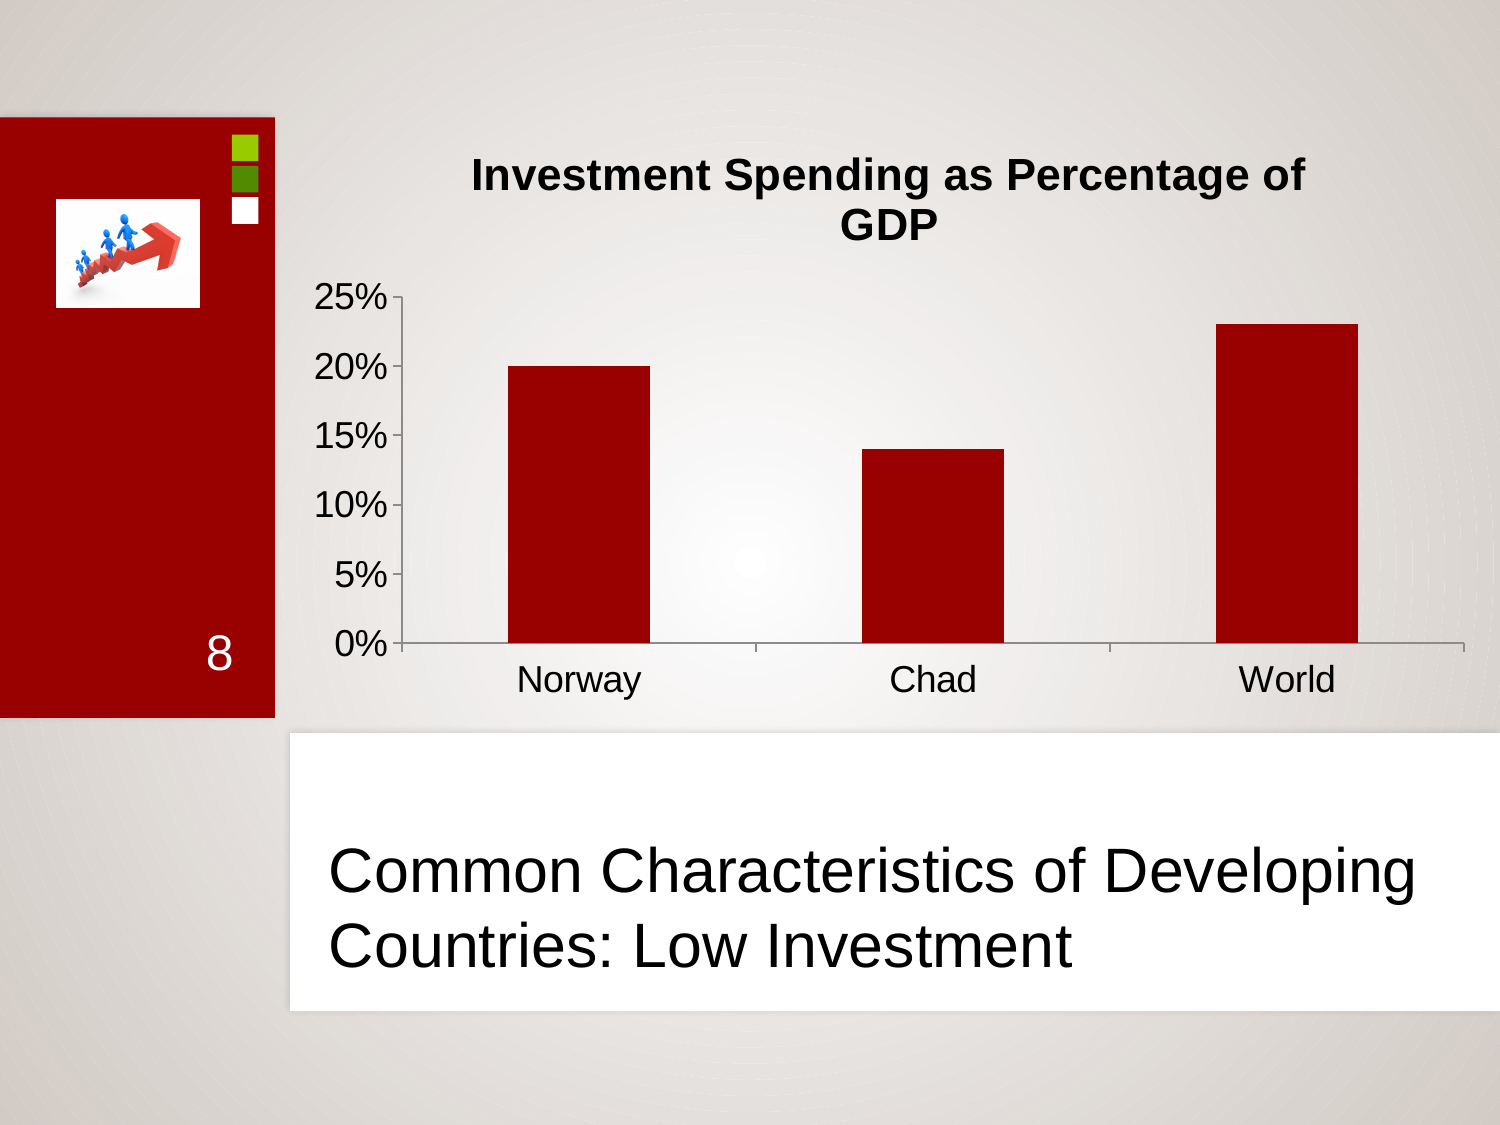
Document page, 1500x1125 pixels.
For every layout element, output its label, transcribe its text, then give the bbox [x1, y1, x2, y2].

picture [56, 199, 201, 308]
slide_number 8 [56, 600, 249, 701]
chart [289, 116, 1489, 713]
title Common Characteristics of Developing Countries: Low Investment [313, 818, 1452, 988]
